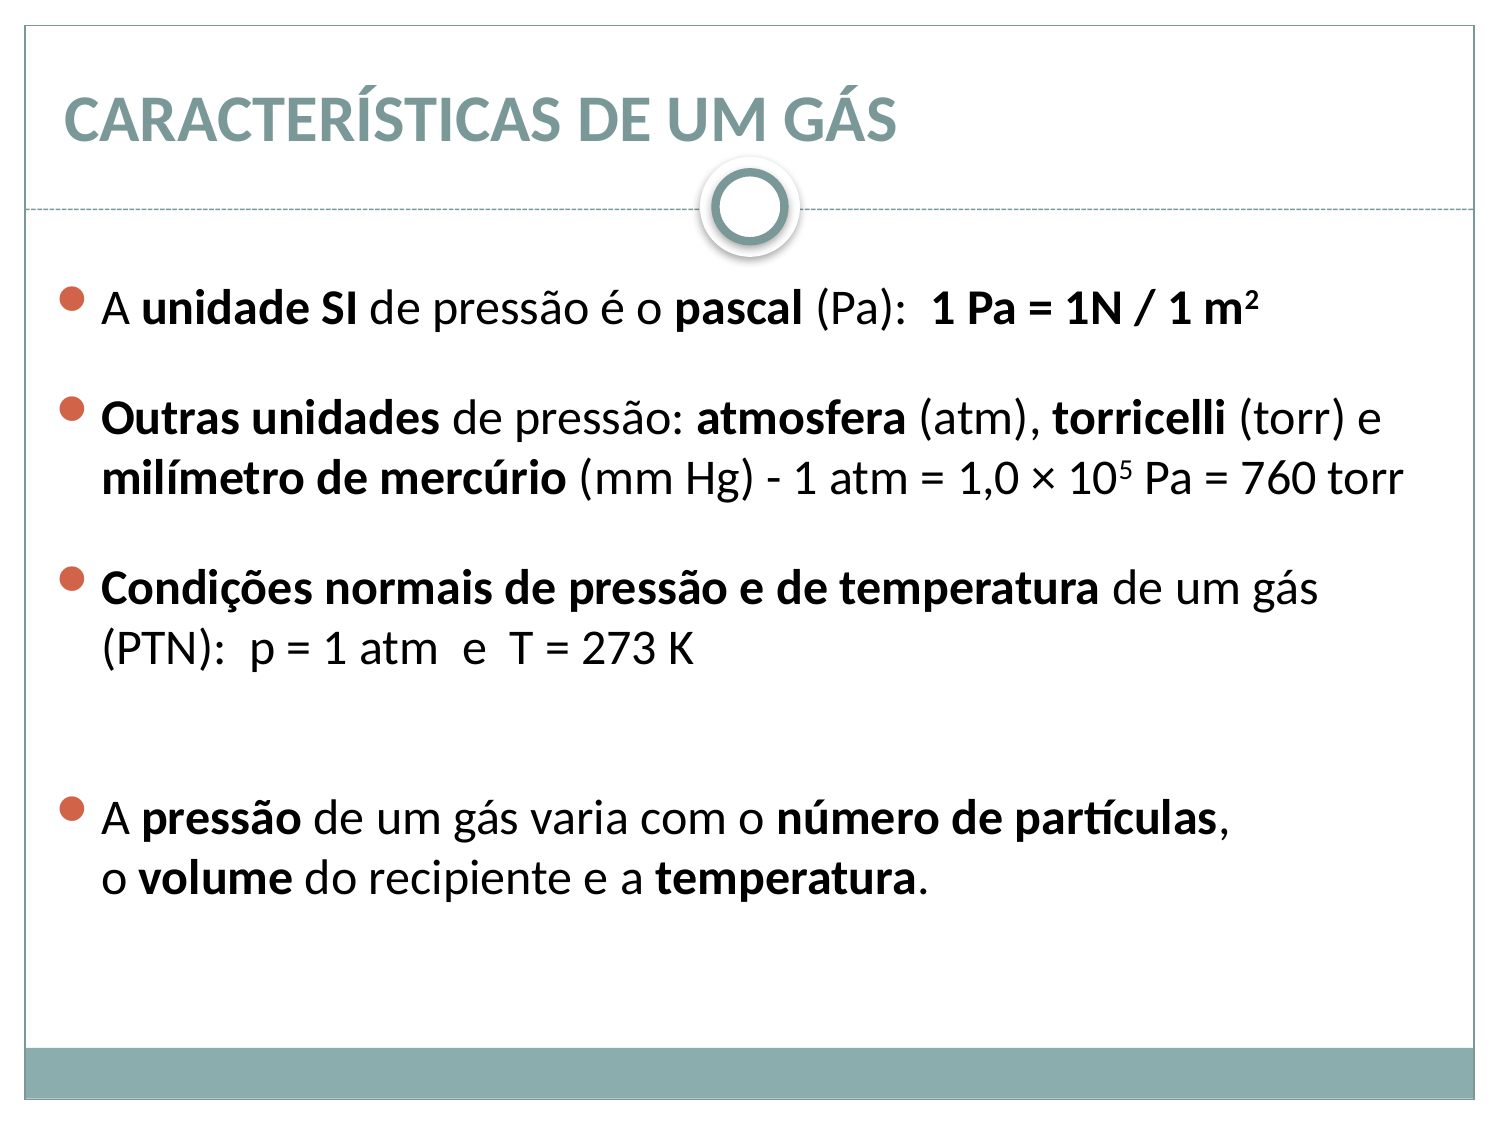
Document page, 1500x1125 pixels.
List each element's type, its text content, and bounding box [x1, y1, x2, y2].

title CARACTERÍSTICAS DE UM GÁS [49, 37, 1450, 162]
text_box A unidade SI de pressão é o pascal (Pa): 1 Pa = 1N / 1 m2 Outras unidades de pressão: atmosfera (atm), torricelli (torr) e milímetro de mercúrio (mm Hg) - 1 atm = 1,0 × 105 Pa = 760 torr Condições normais de pressão e de temperatura de um gás (PTN): p = 1 atm e T = 273 K A pressão de um gás varia com o número de partículas, o volume do recipiente e a temperatura. [41, 267, 1471, 1012]
